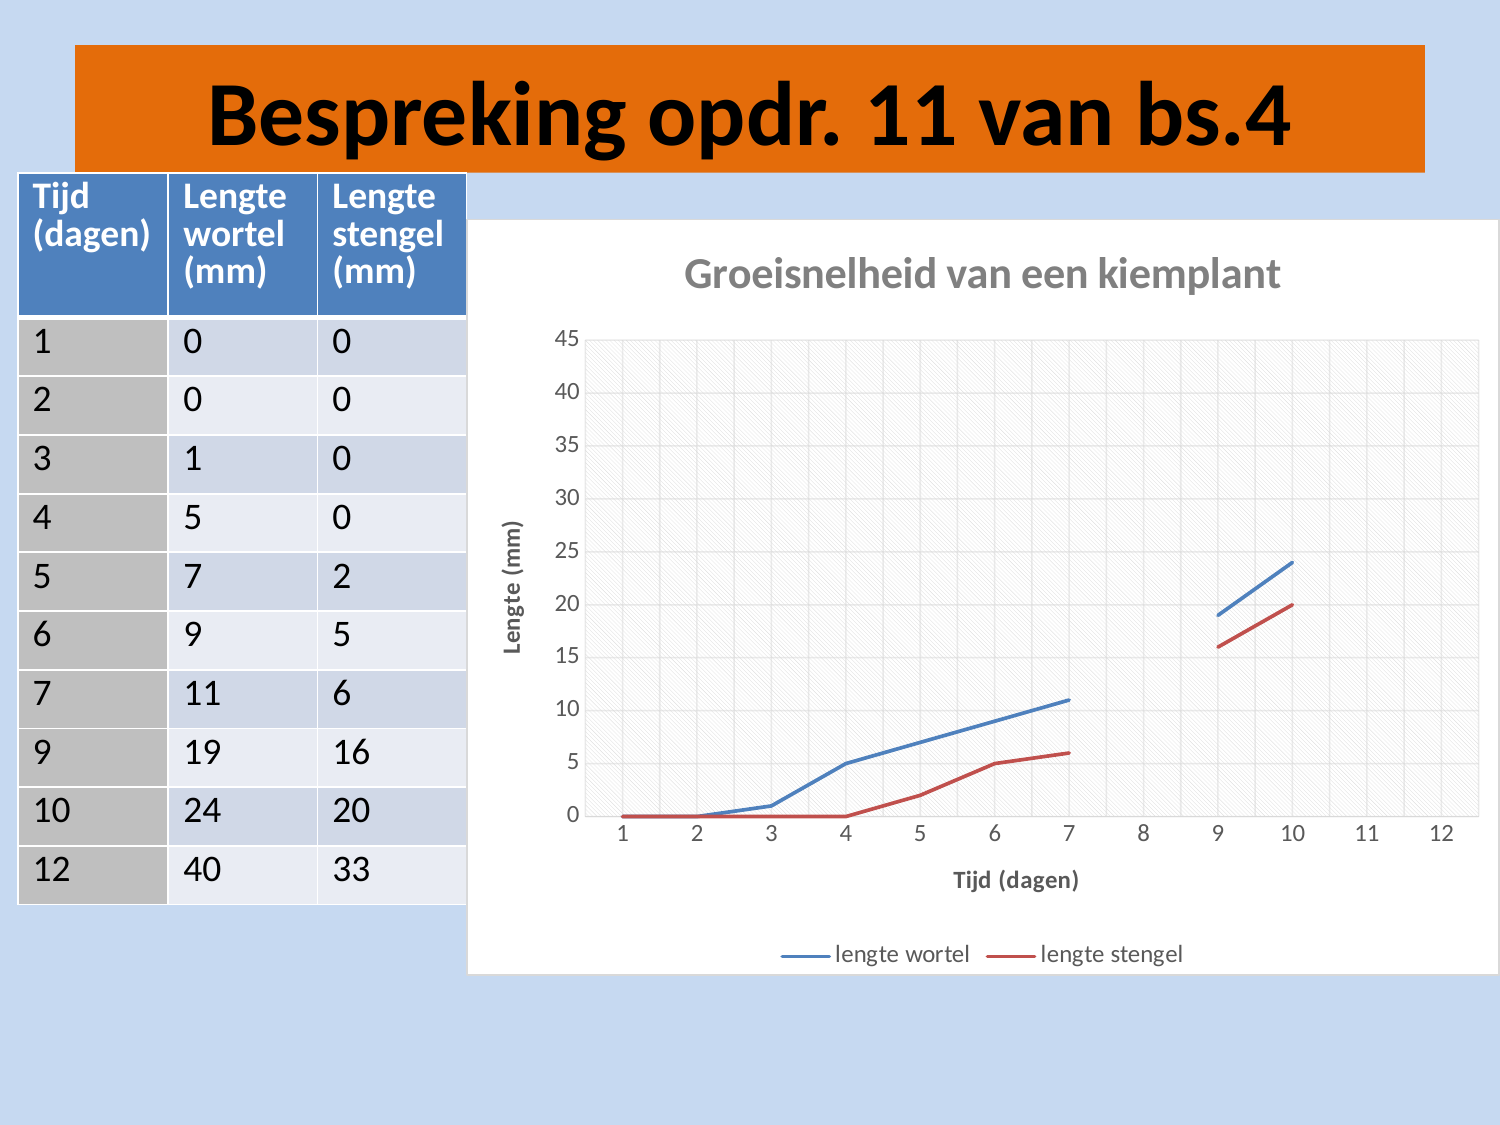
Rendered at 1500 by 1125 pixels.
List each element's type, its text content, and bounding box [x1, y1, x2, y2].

table_cell 5 [169, 495, 317, 551]
table_cell 0 [169, 377, 317, 434]
table_cell 1 [169, 436, 317, 493]
table_cell 5 [318, 612, 461, 669]
table_header Lengte wortel (mm) [169, 174, 317, 315]
chart [466, 218, 1500, 977]
table_cell 1 [19, 320, 167, 375]
table_cell 10 [19, 788, 167, 845]
table_cell 24 [169, 788, 317, 845]
table_cell 2 [318, 553, 461, 610]
table_cell 3 [19, 436, 167, 493]
table_header Lengte stengel (mm) [318, 174, 466, 315]
table_cell 33 [318, 847, 461, 904]
table_header Tijd (dagen) [19, 174, 167, 315]
table_cell 0 [169, 320, 317, 375]
table_cell 11 [169, 671, 317, 728]
table_cell 0 [318, 495, 461, 551]
table_cell 6 [19, 612, 167, 669]
table_cell 9 [169, 612, 317, 669]
table_cell 19 [169, 729, 317, 786]
table_cell 4 [19, 495, 167, 551]
title Bespreking opdr. 11 van bs.4 [75, 45, 1425, 173]
table_cell 0 [318, 377, 461, 434]
table_cell 0 [318, 320, 461, 375]
table_cell 2 [19, 377, 167, 434]
table_cell 12 [19, 847, 167, 904]
table_cell 16 [318, 729, 461, 786]
table_cell 40 [169, 847, 317, 904]
table_cell 5 [19, 553, 167, 610]
table_cell 9 [19, 729, 167, 786]
table_cell 0 [318, 436, 461, 493]
table_cell 7 [169, 553, 317, 610]
table_cell 6 [318, 671, 461, 728]
table_cell 7 [19, 671, 167, 728]
table_cell 20 [318, 788, 461, 845]
